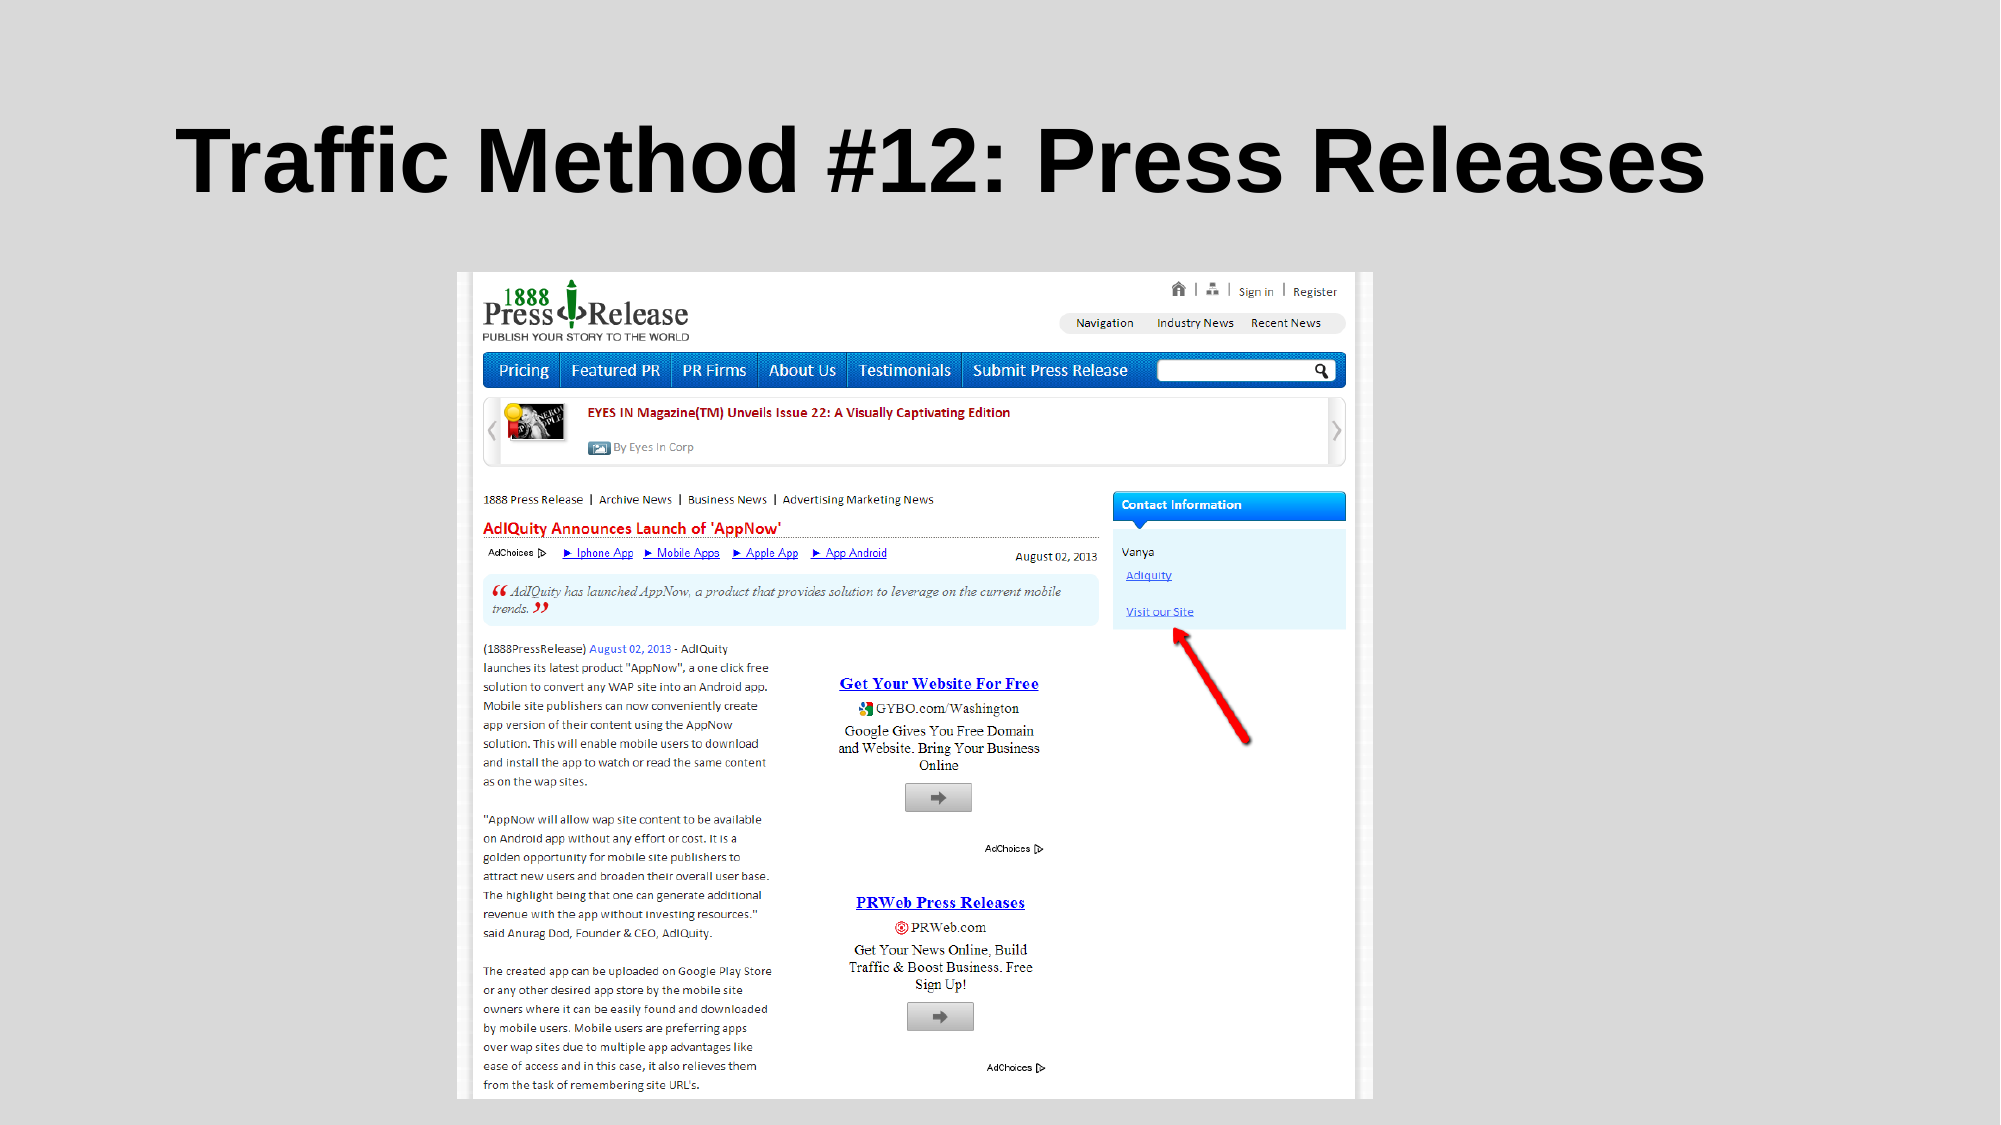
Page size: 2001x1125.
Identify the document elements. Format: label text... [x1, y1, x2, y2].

title Traffic Method #12: Press Releases [160, 54, 1786, 273]
picture [457, 272, 1373, 1099]
